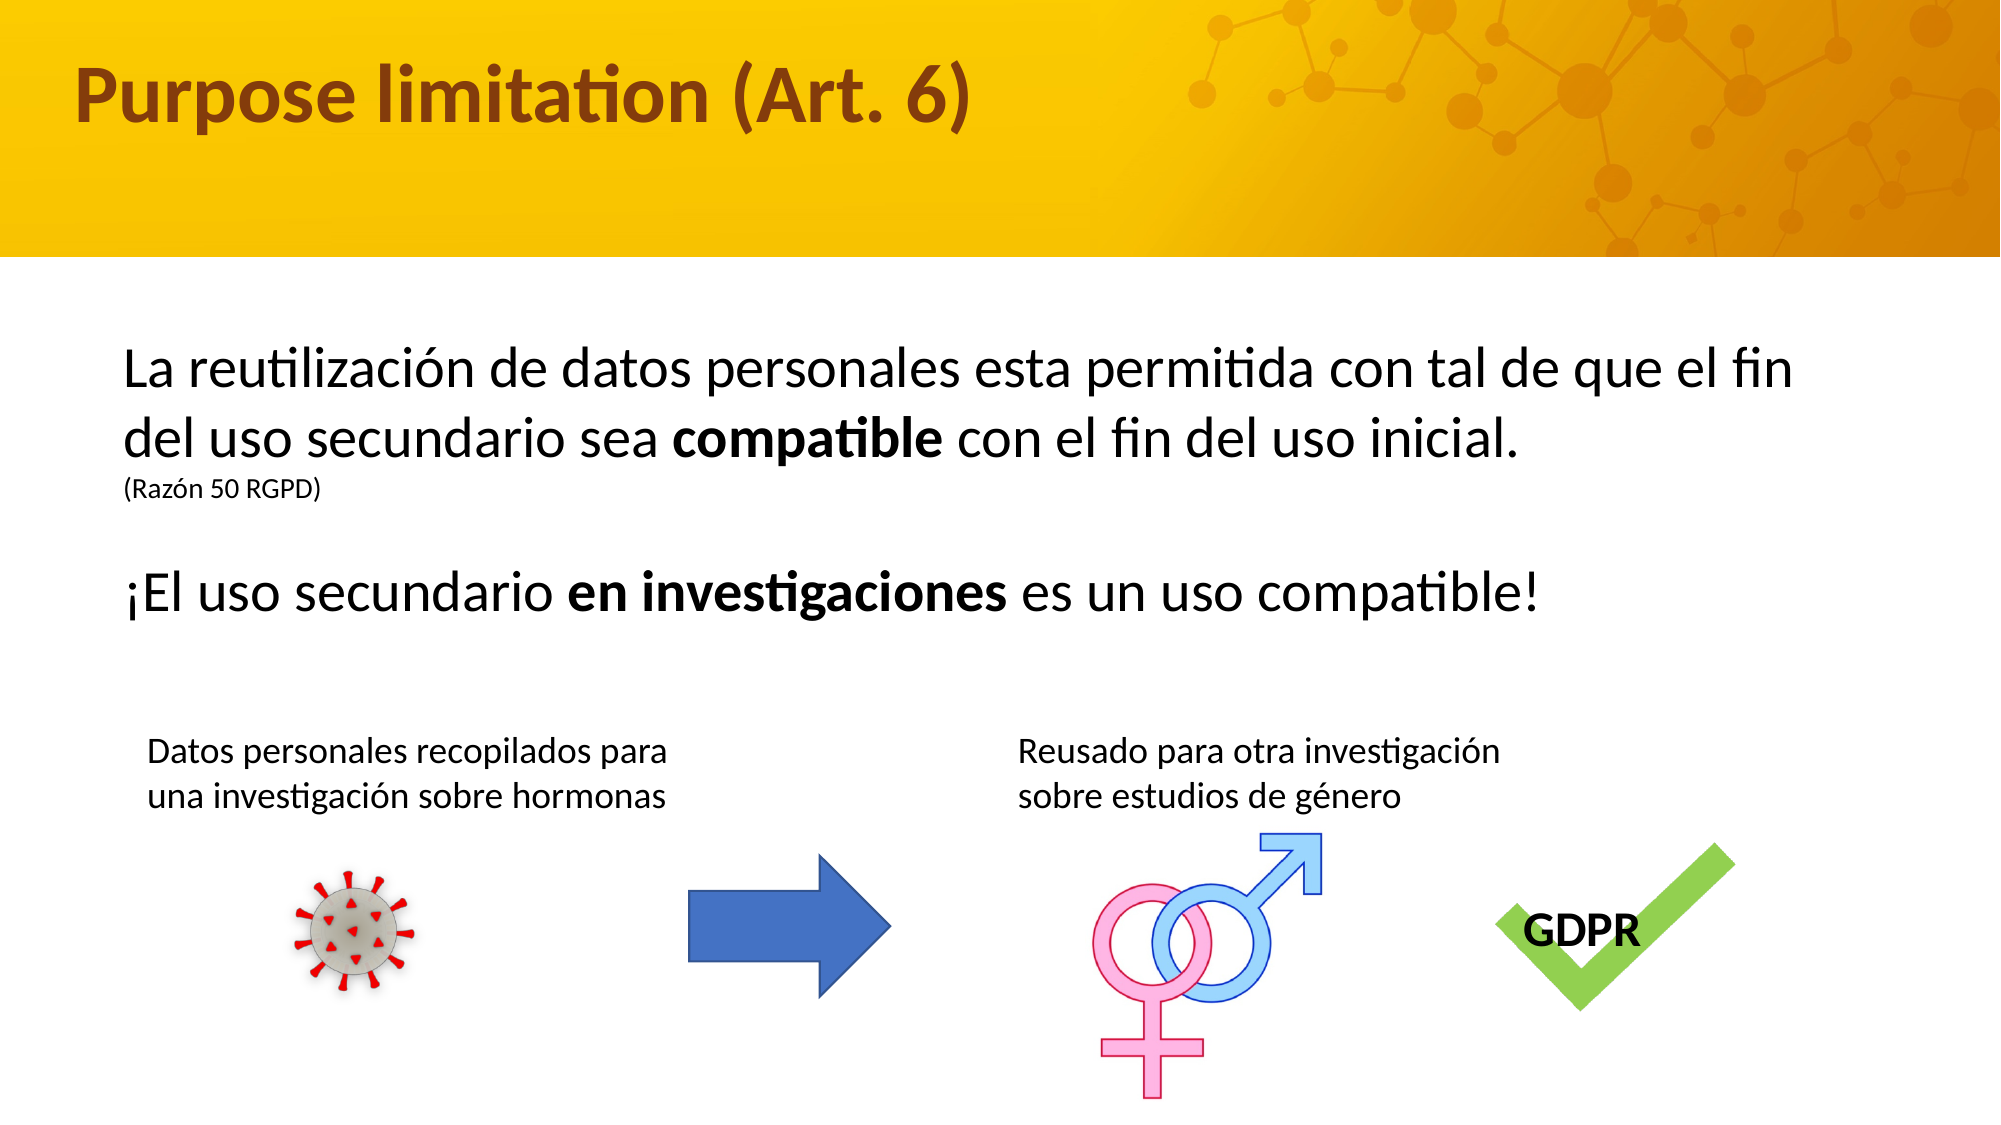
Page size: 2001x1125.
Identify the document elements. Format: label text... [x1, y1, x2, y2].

text_box Datos personales recopilados para una investigación sobre hormonas [132, 719, 693, 824]
picture [160, 848, 547, 1006]
text_box ¡El uso secundario en investigaciones es un uso compatible! [108, 545, 1823, 631]
picture [0, 0, 2000, 257]
picture [1085, 825, 1331, 1106]
text_box [688, 853, 892, 1000]
text_box Reusado para otra investigación sobre estudios de género [1003, 719, 1525, 824]
picture [1490, 801, 1740, 1051]
text_box La reutilización de datos personales esta permitida con tal de que el fin del uso secundario sea compatible con el fin del uso inicial. (Razón 50 RGPD) [108, 321, 1846, 512]
text_box Purpose limitation (Art. 6) [59, 0, 1785, 204]
